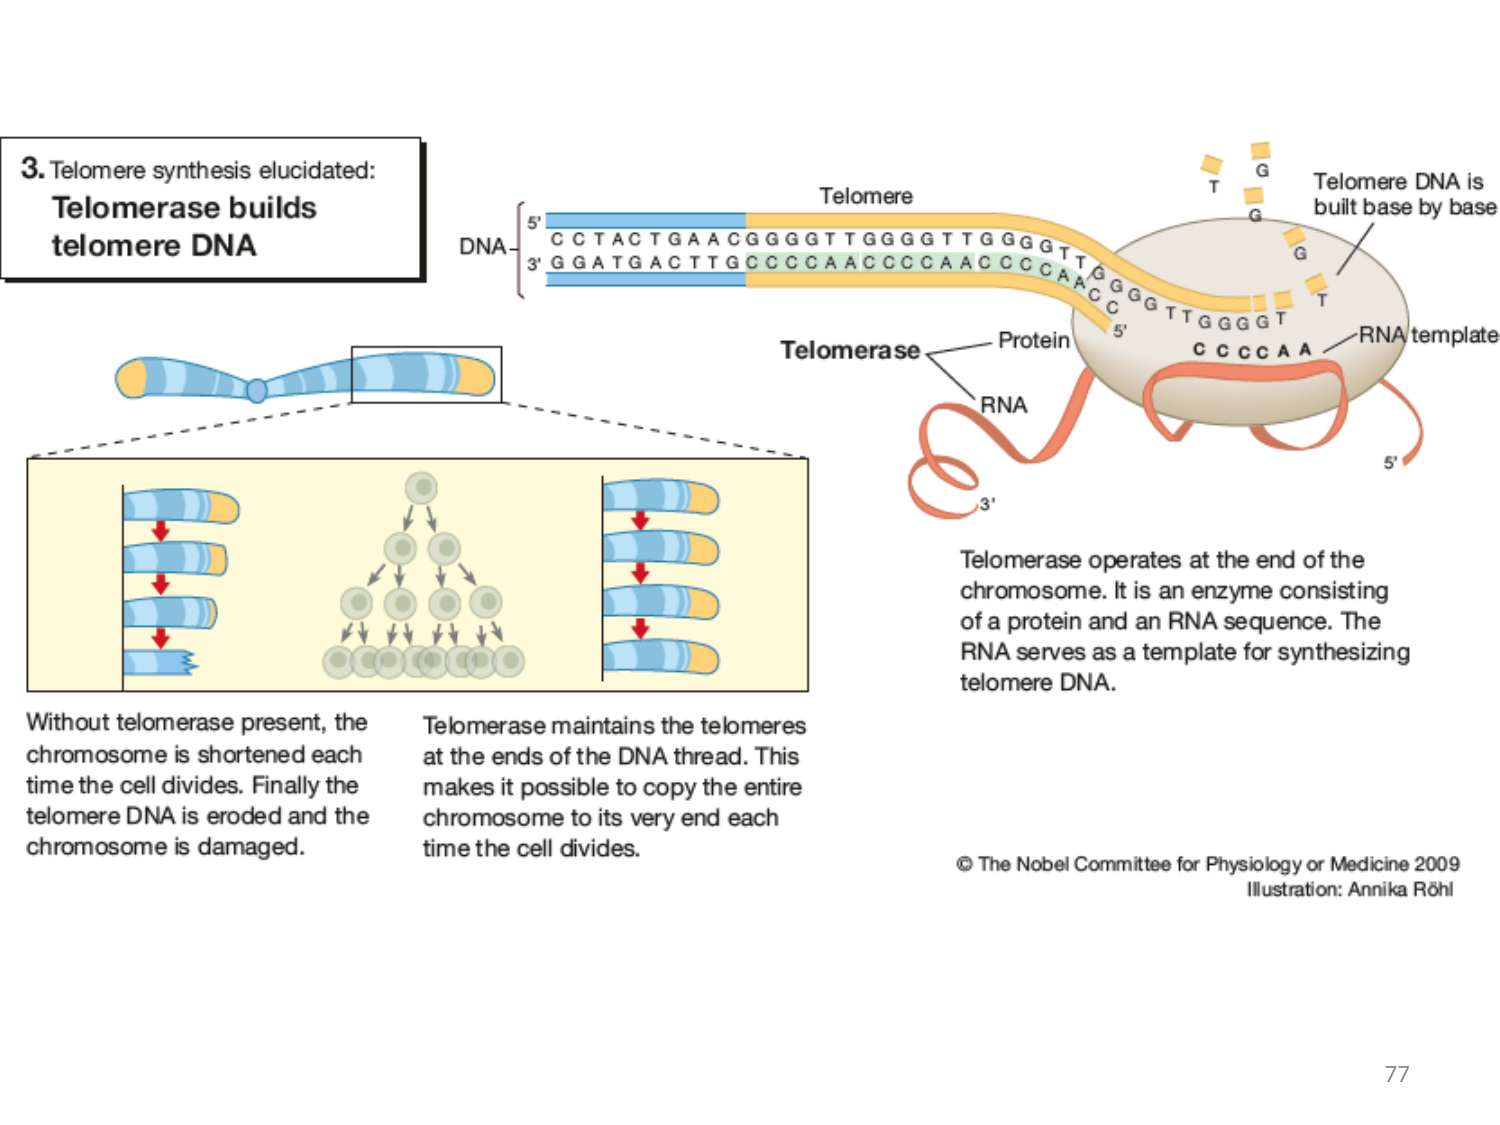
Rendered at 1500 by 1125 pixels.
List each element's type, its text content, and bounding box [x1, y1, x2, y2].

picture [0, 120, 1500, 901]
slide_number 77 [1074, 1042, 1425, 1103]
